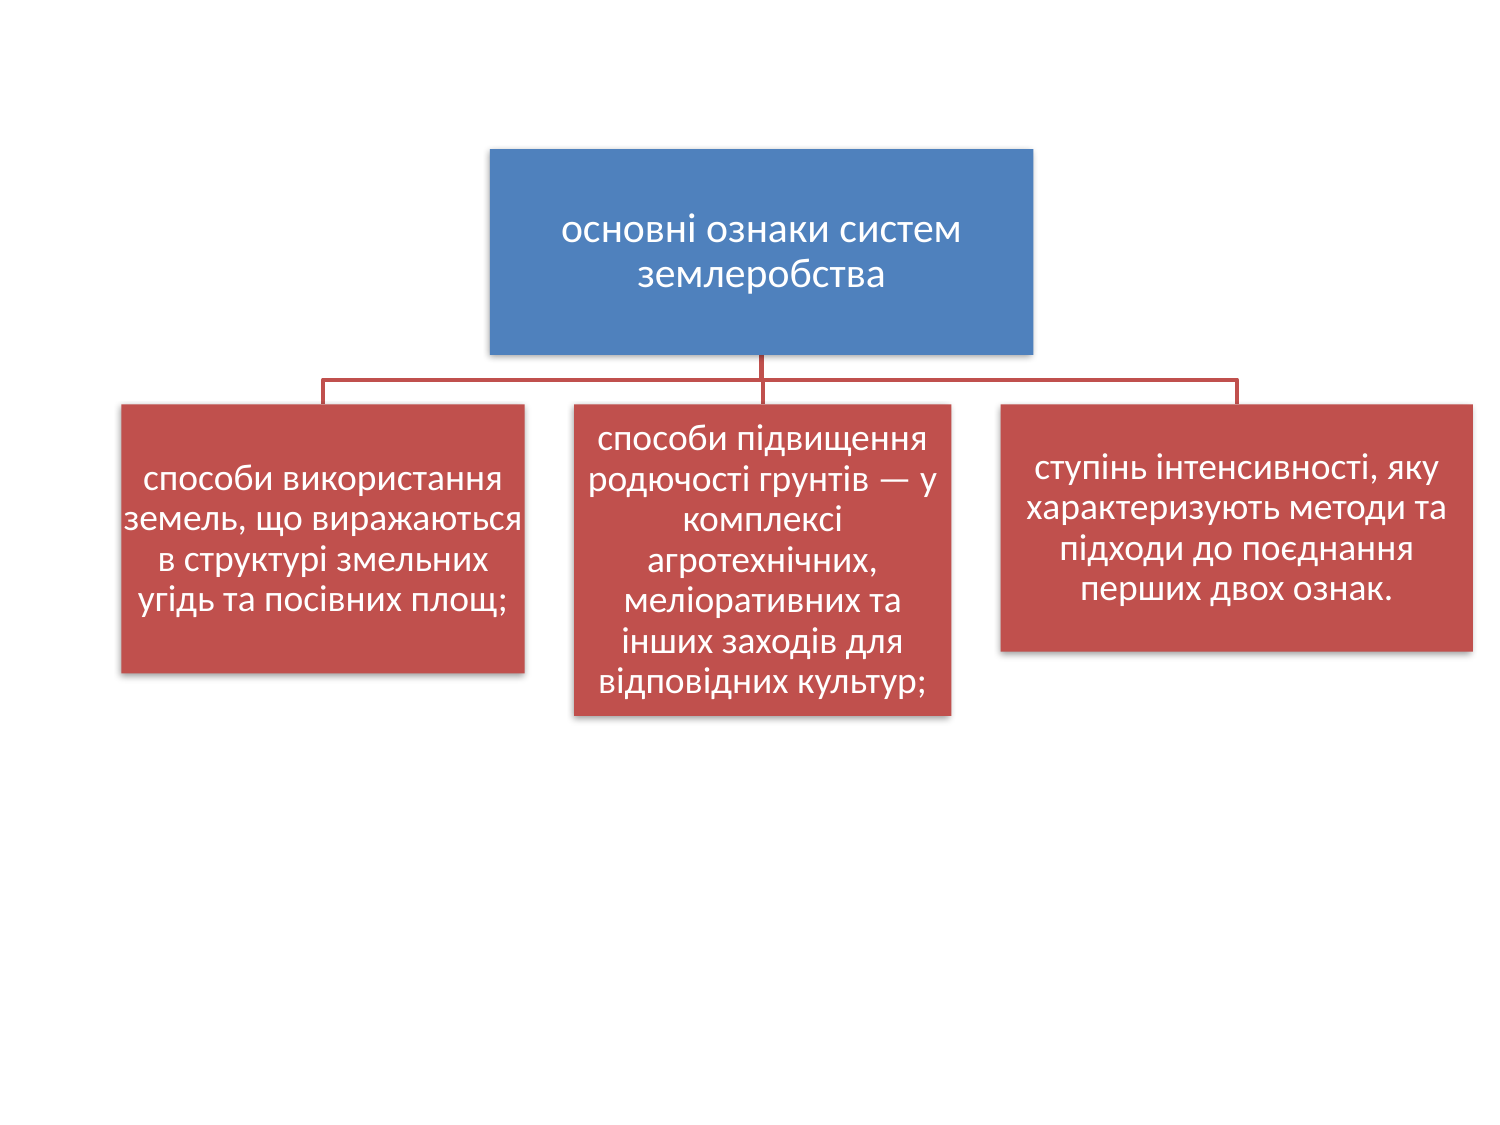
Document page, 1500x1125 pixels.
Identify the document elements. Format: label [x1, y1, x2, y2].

text_box [64, 148, 1500, 717]
